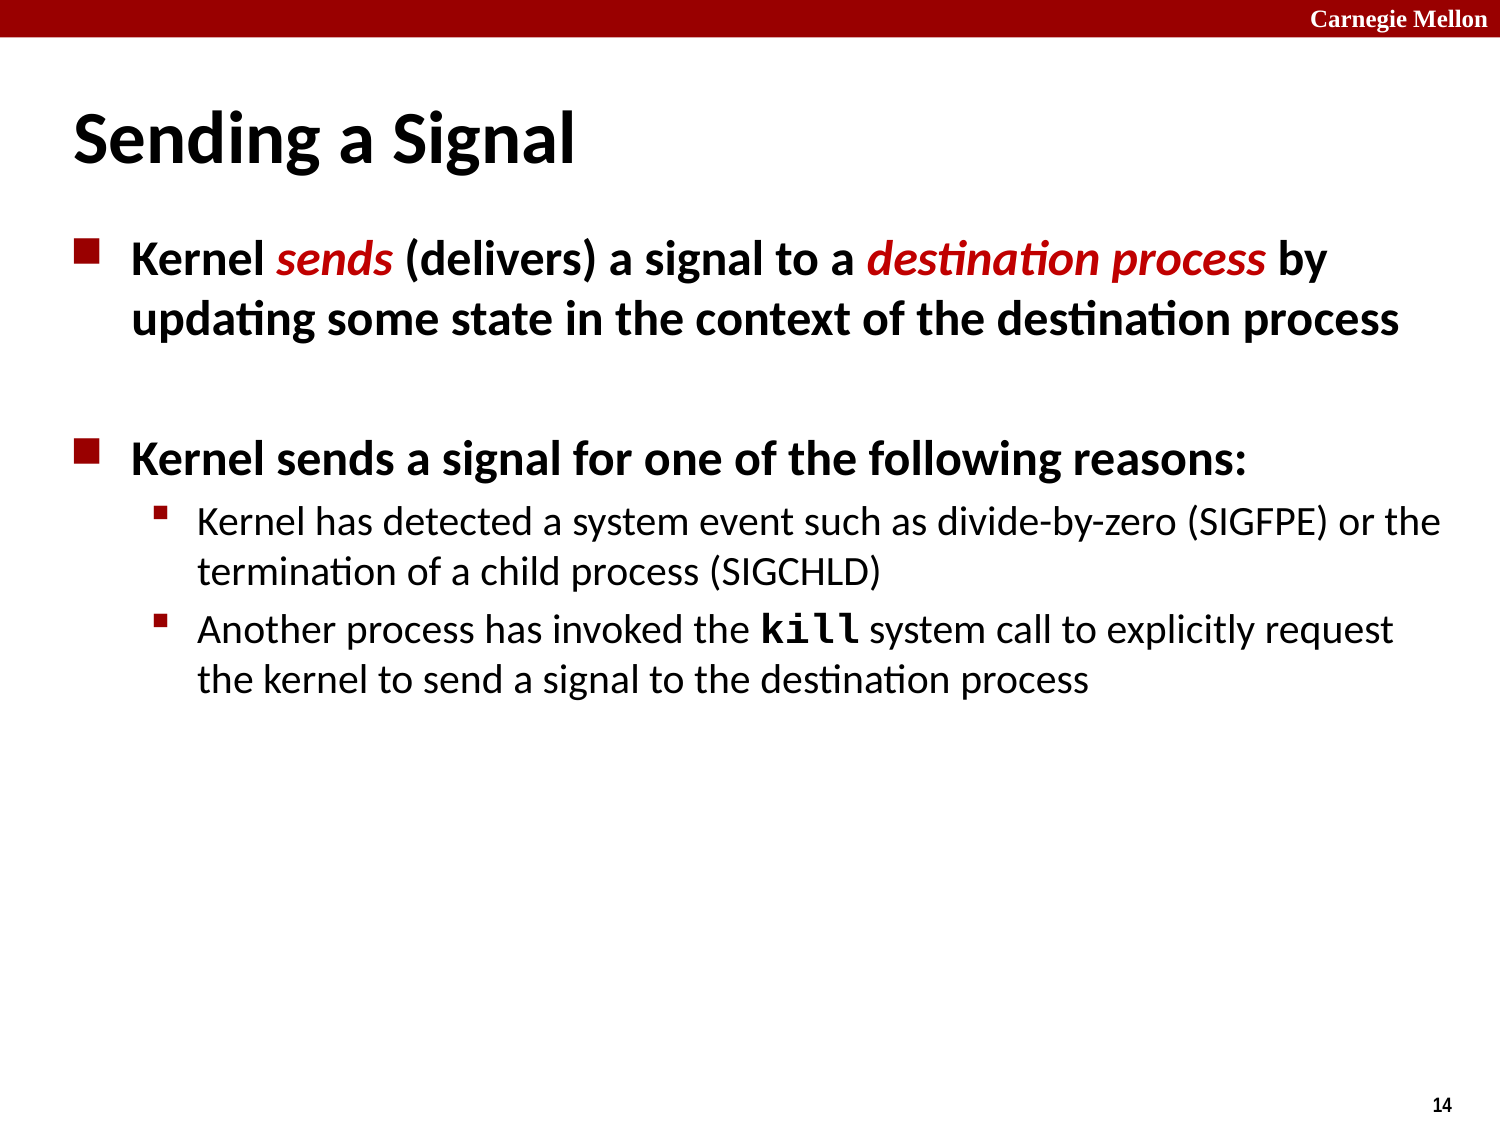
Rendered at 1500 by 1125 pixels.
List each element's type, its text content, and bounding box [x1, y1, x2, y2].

list Kernel sends (delivers) a signal to a destination process by updating some state in the context of the destination process Kernel sends a signal for one of the following reasons: Kernel has detected a system event such as divide-by-zero (SIGFPE) or the termination of a child process (SIGCHLD) Another process has invoked the kill system call to explicitly request the kernel to send a signal to the destination process [59, 217, 1463, 988]
title Sending a Signal [58, 71, 1305, 197]
